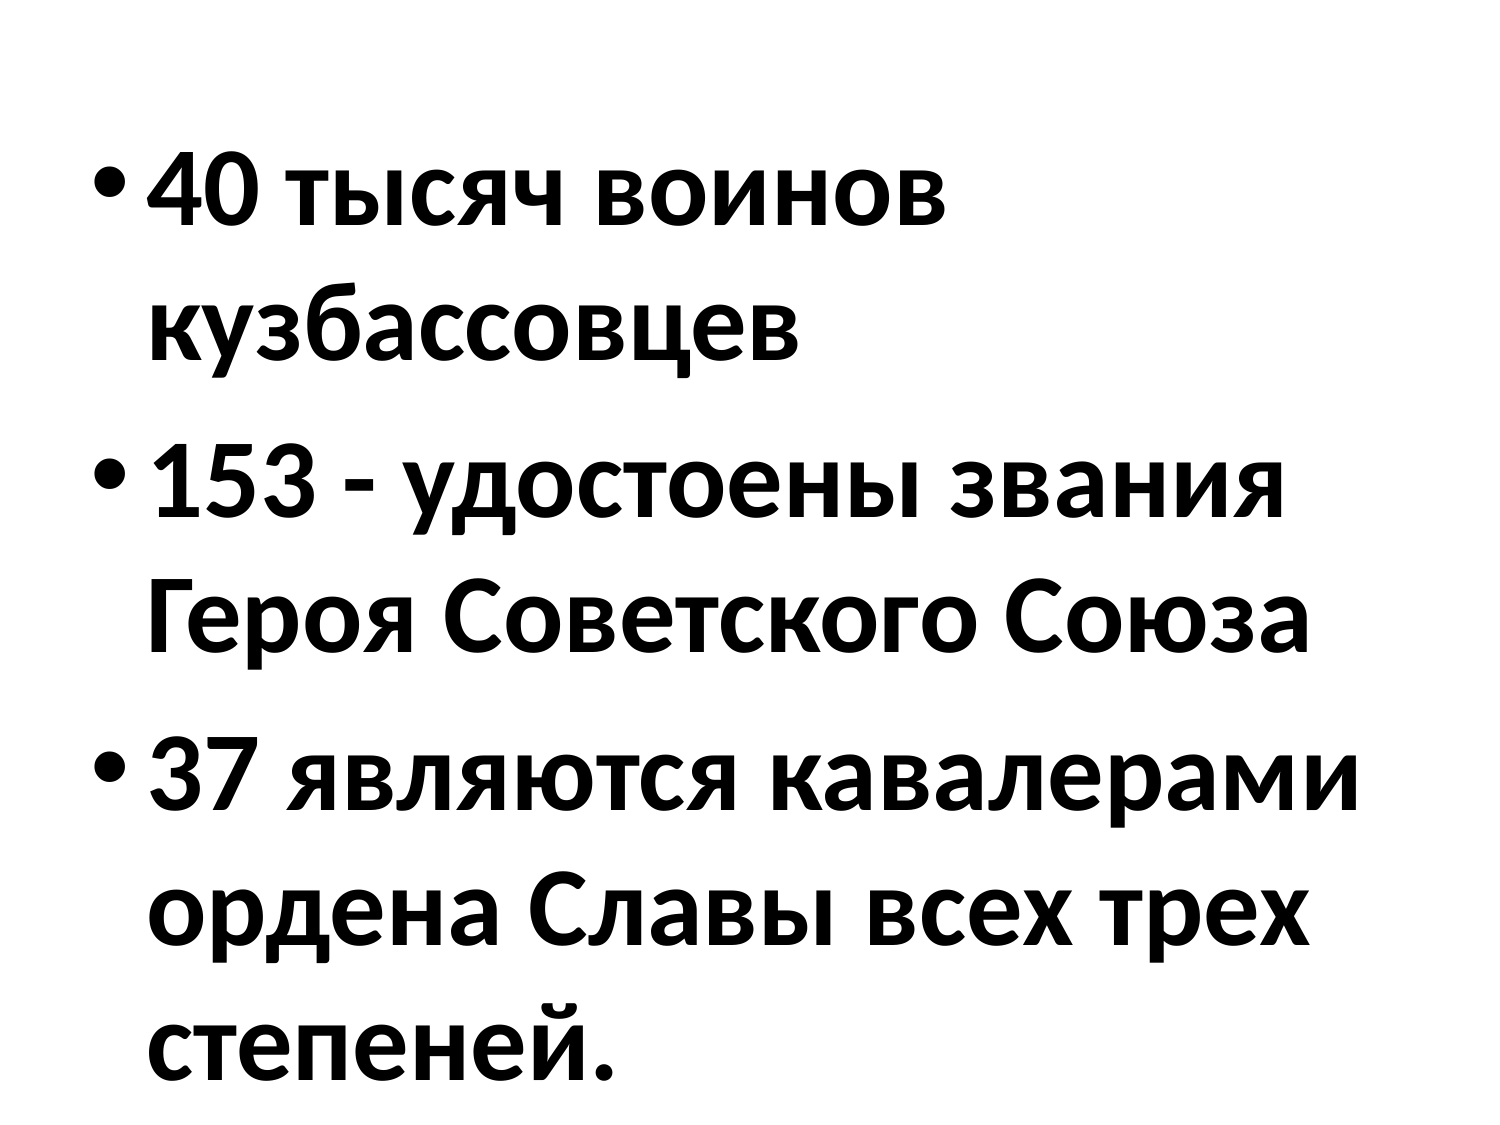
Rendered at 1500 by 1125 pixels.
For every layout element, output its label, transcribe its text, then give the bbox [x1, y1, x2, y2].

list 40 тысяч воинов кузбассовцев 153 - удостоены звания Героя Советского Союза 37 являются кавалерами ордена Славы всех трех степеней. [75, 105, 1425, 1079]
